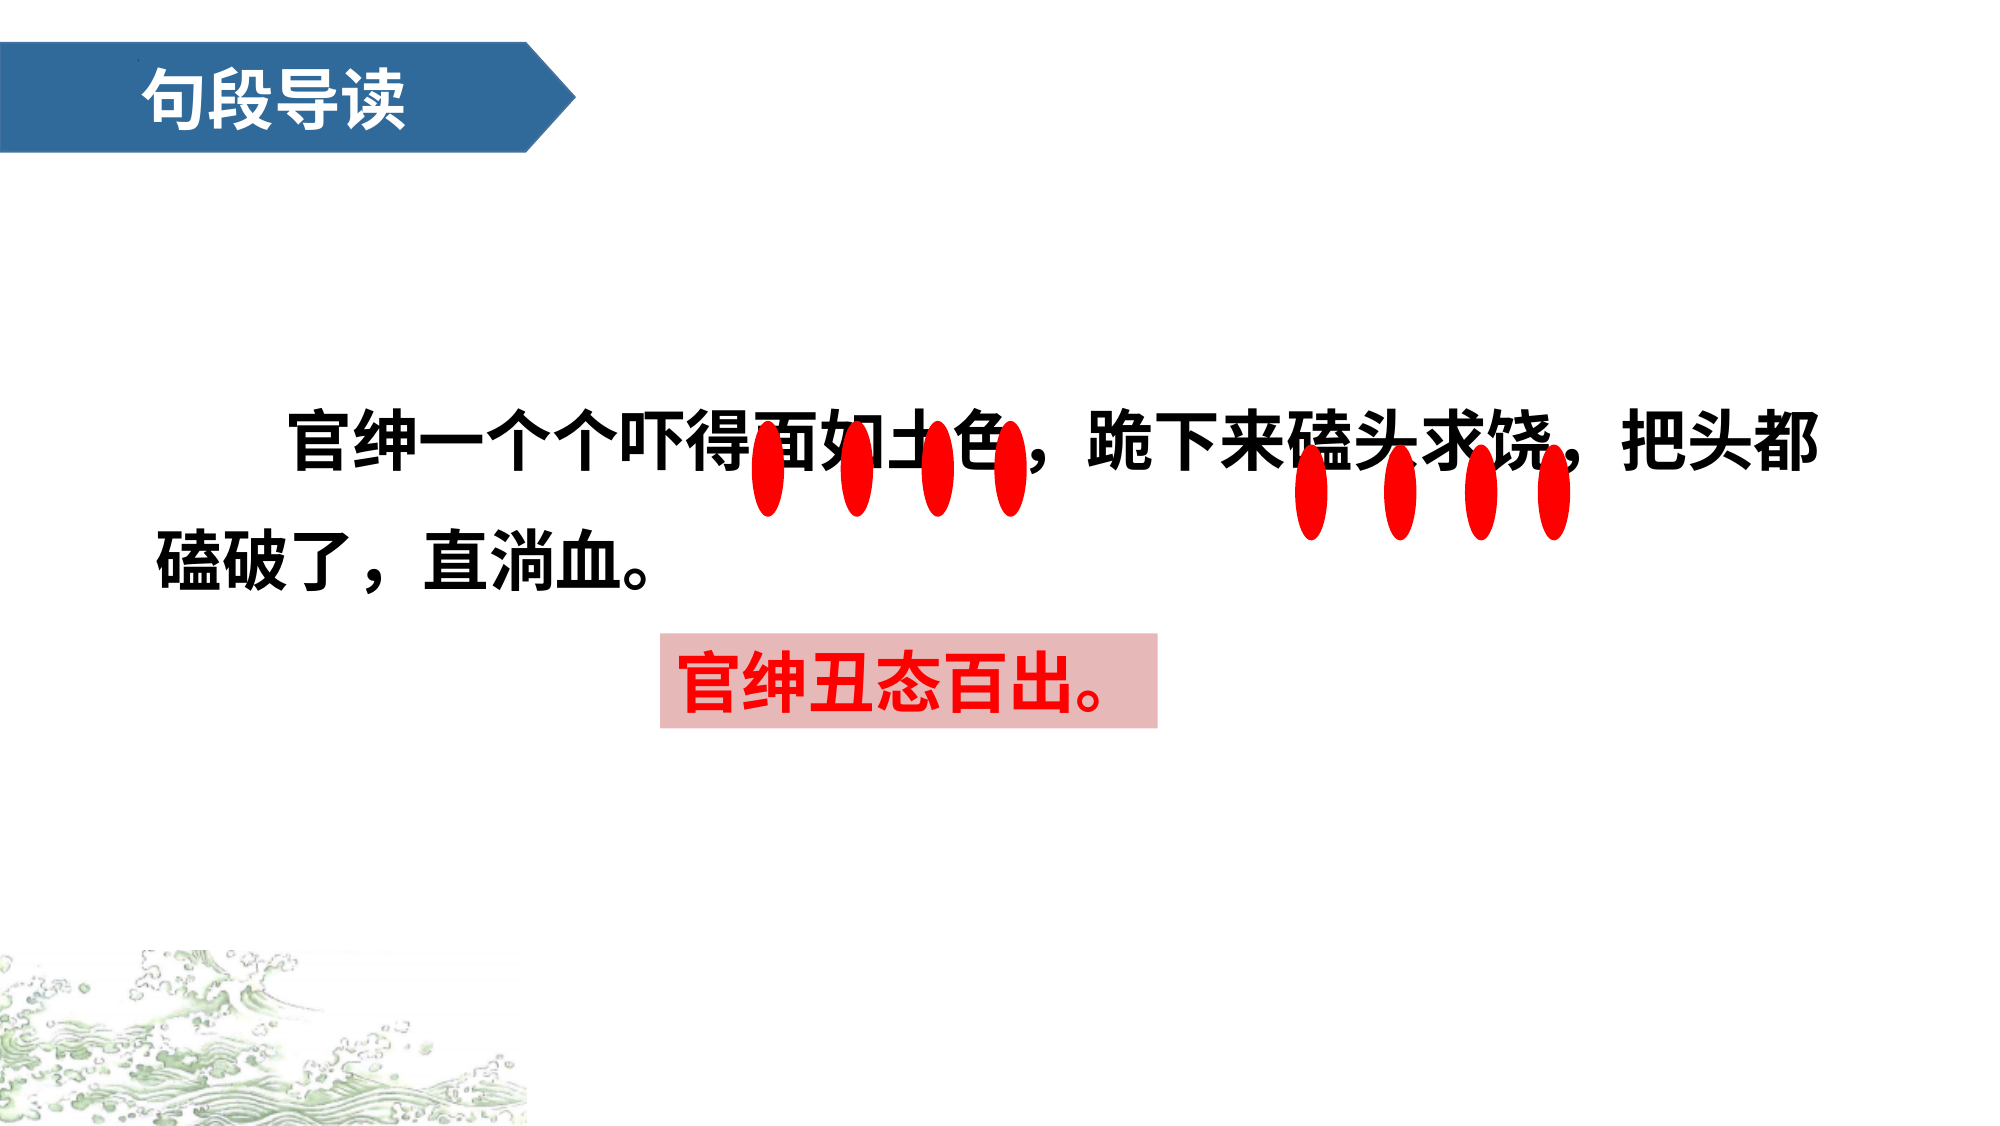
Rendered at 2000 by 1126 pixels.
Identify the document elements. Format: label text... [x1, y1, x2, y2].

text_box 句段导读 [125, 59, 459, 142]
picture [0, 950, 527, 1126]
list 官绅一个个吓得面如土色，跪下来磕头求饶，把头都磕破了，直淌血。 [137, 350, 1841, 982]
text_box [751, 420, 1028, 517]
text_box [1294, 444, 1571, 541]
text_box 官绅丑态百出。 [660, 633, 1158, 729]
